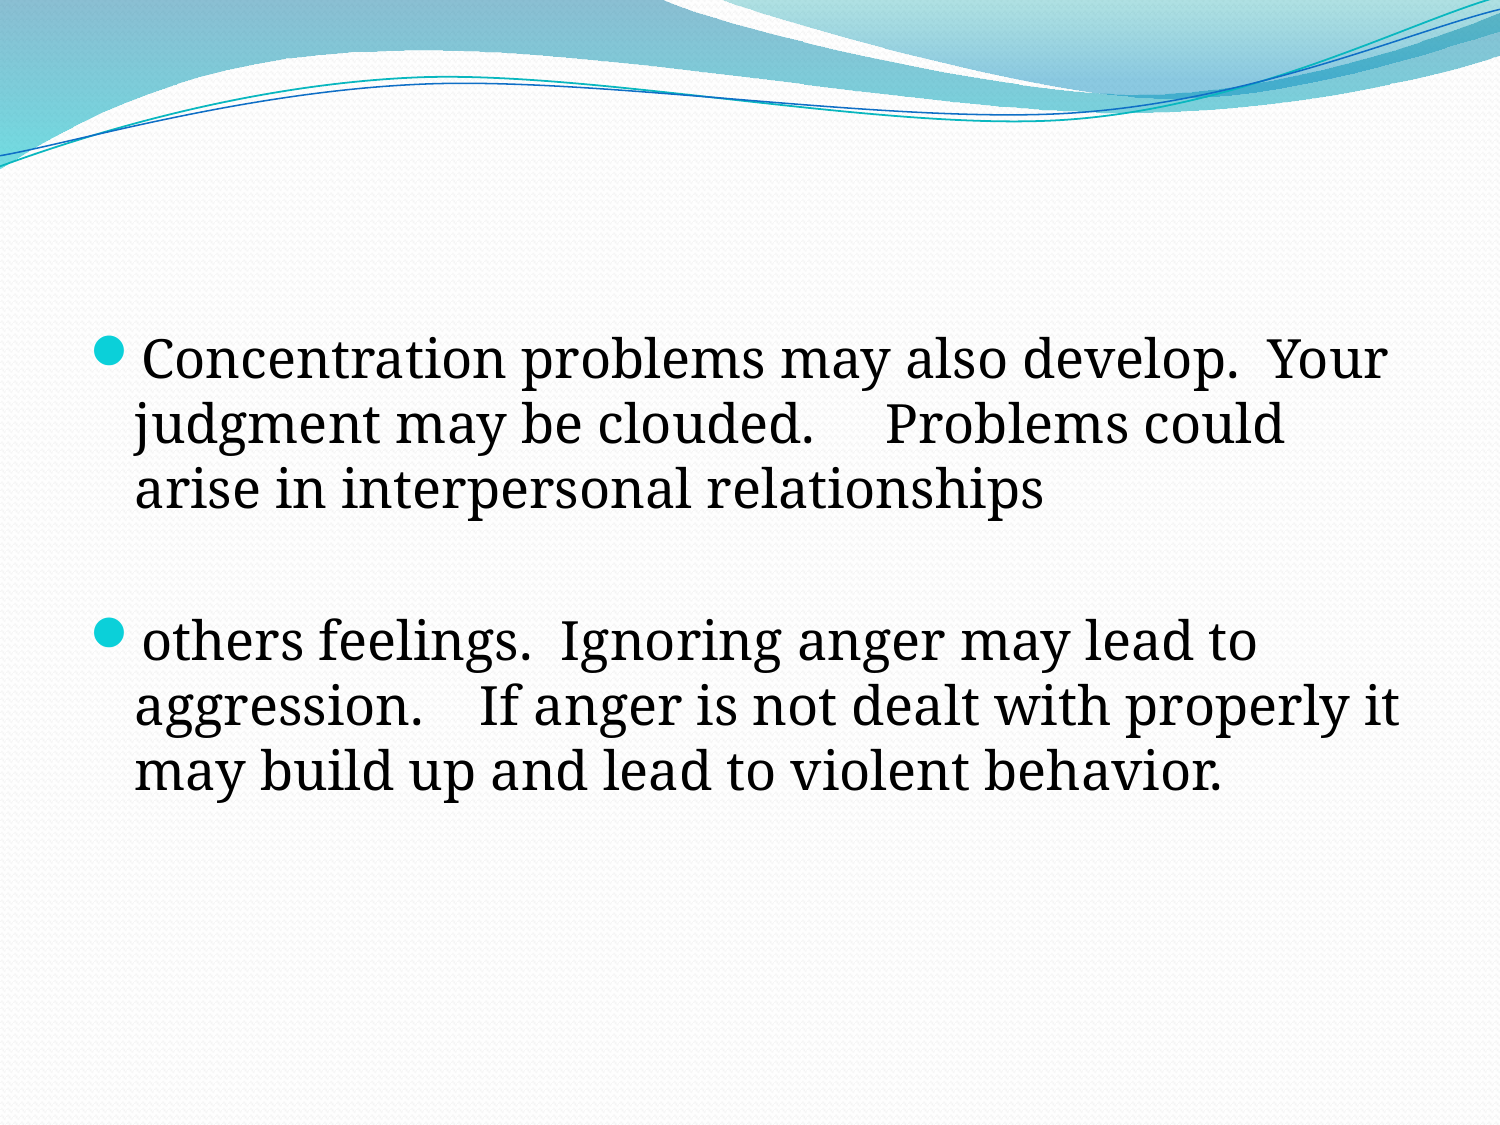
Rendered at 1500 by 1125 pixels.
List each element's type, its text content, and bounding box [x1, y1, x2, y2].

list Concentration problems may also develop. Your judgment may be clouded. Problems could arise in interpersonal relationships others feelings. Ignoring anger may lead to aggression. If anger is not dealt with properly it may build up and lead to violent behavior. [75, 317, 1425, 1038]
